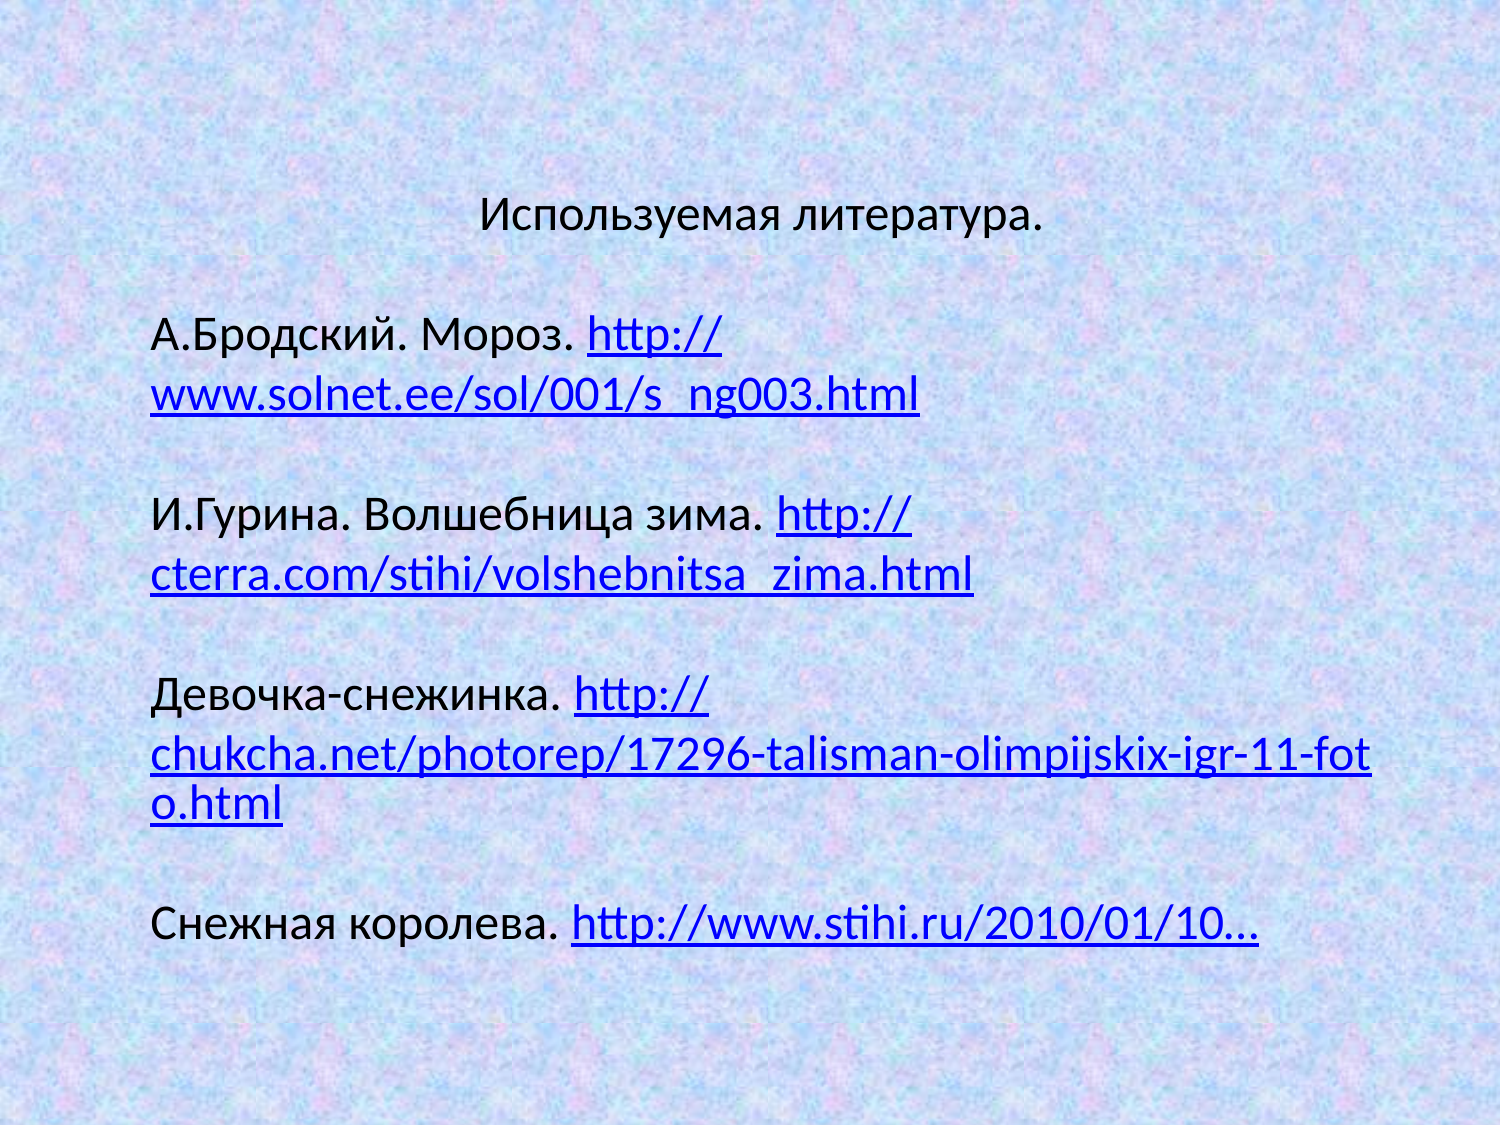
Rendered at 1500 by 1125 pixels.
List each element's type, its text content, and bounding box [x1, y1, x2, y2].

picture [0, 0, 1500, 1125]
text_box Используемая литература. А.Бродский. Мороз. http://www.solnet.ee/sol/001/s_ng003.html И.Гурина. Волшебница зима. http://cterra.com/stihi/volshebnitsa_zima.html Девочка-снежинка. http://chukcha.net/photorep/17296-talisman-olimpijskix-igr-11-foto.html Снежная королева. http://www.stihi.ru/2010/01/10… [135, 172, 1388, 1125]
